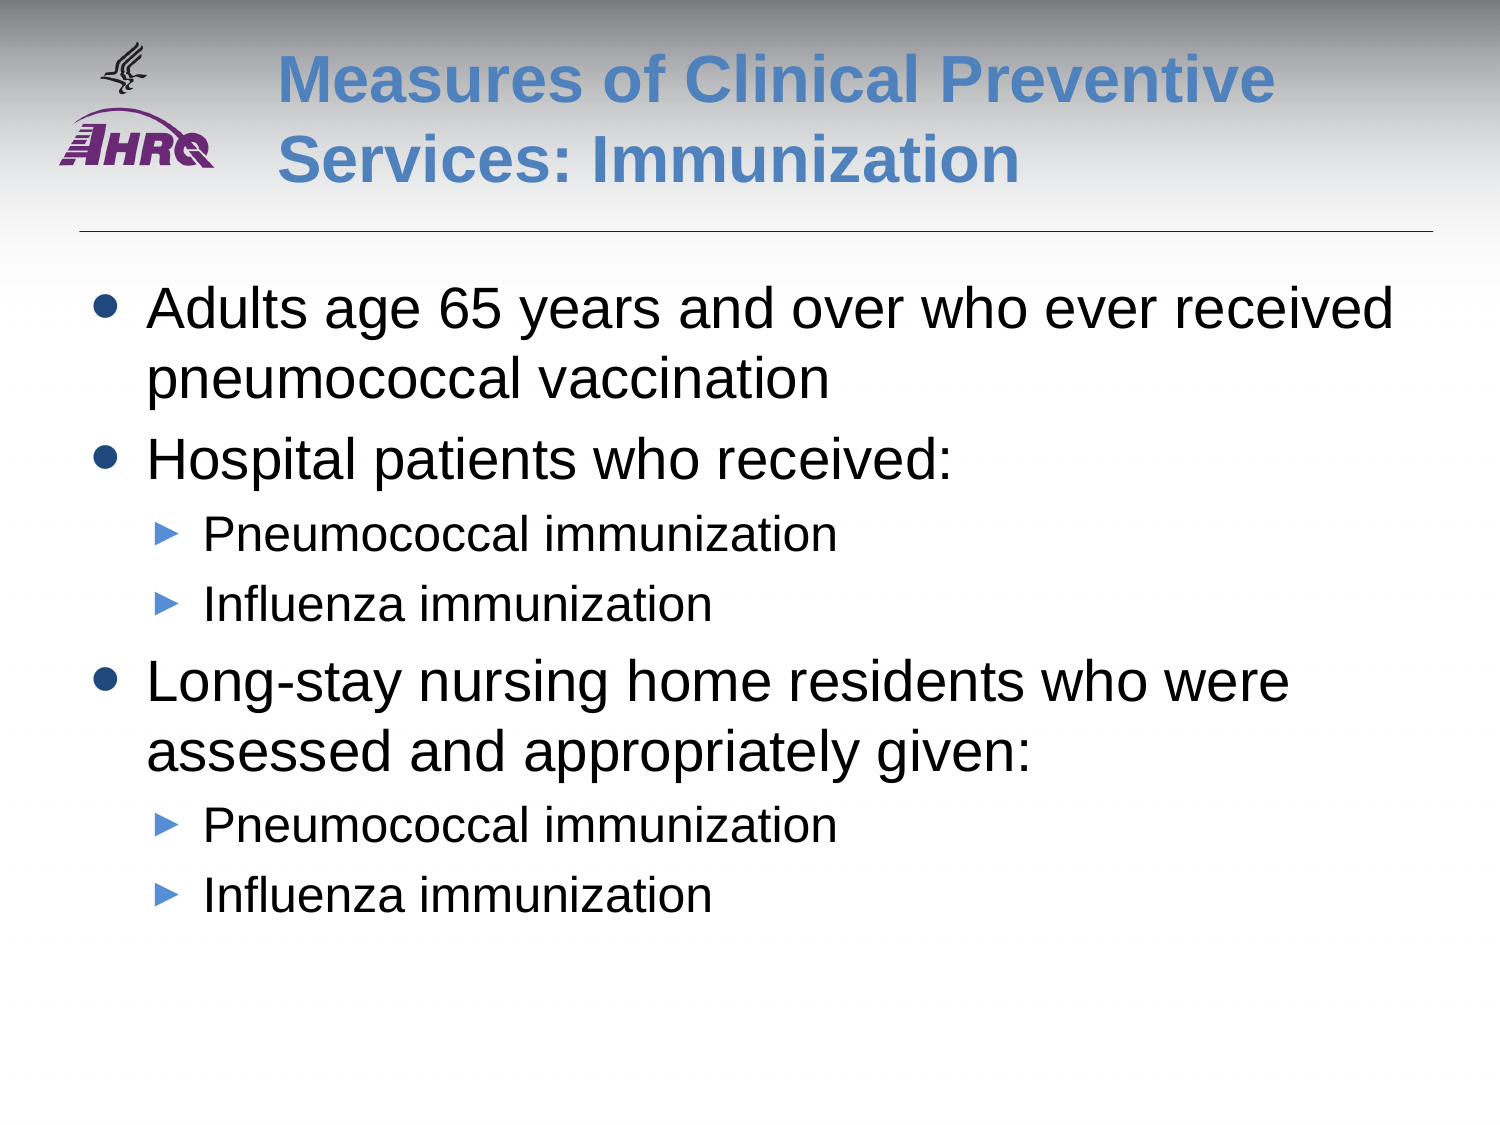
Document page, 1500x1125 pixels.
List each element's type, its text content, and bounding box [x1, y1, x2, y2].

list Adults age 65 years and over who ever received pneumococcal vaccination Hospital patients who received: Pneumococcal immunization Influenza immunization Long-stay nursing home residents who were assessed and appropriately given: Pneumococcal immunization Influenza immunization [75, 262, 1425, 1005]
picture [0, 0, 1500, 1125]
title Measures of Clinical Preventive Services: Immunization [262, 45, 1425, 188]
